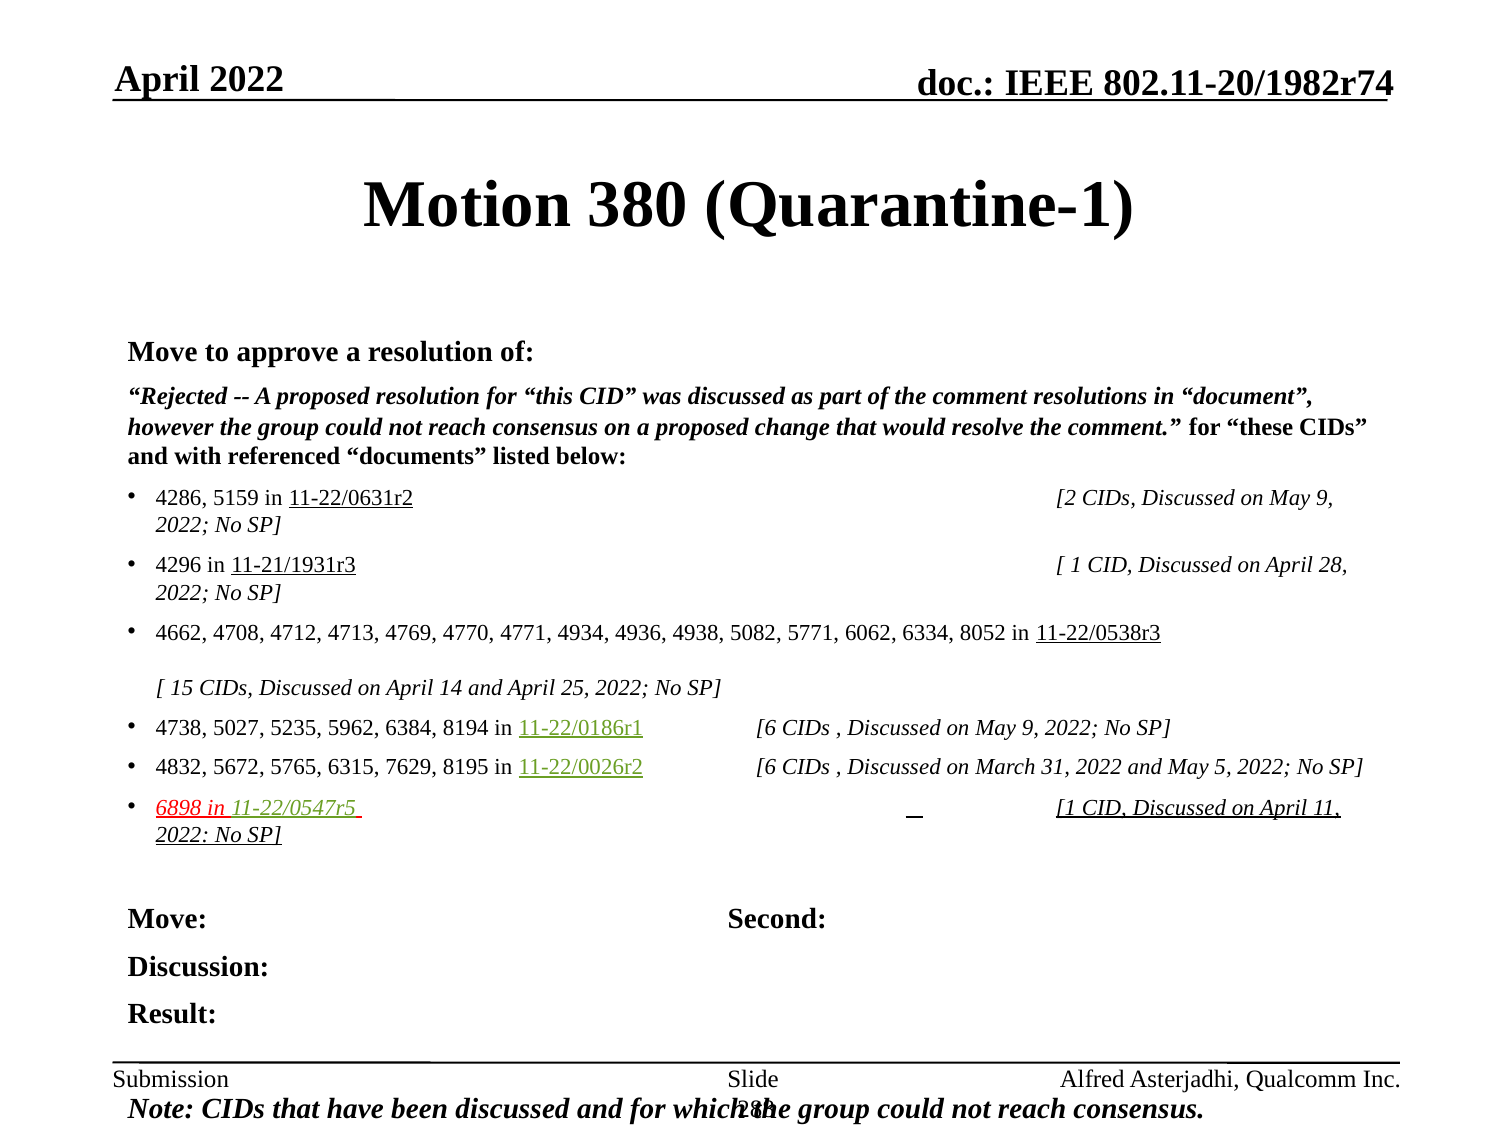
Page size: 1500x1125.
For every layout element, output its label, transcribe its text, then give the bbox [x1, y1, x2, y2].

footer Alfred Asterjadhi, Qualcomm Inc. [878, 1061, 1402, 1093]
list Move to approve a resolution of: “Rejected -- A proposed resolution for “this CID” was discussed as part of the comment resolutions in “document”, however the group could not reach consensus on a proposed change that would resolve the comment.” for “these CIDs” and with referenced “documents” listed below: 4286, 5159 in 11-22/0631r2 [2 CIDs, Discussed on May 9, 2022; No SP] 4296 in 11-21/1931r3 [ 1 CID, Discussed on April 28, 2022; No SP] 4662, 4708, 4712, 4713, 4769, 4770, 4771, 4934, 4936, 4938, 5082, 5771, 6062, 6334, 8052 in 11-22/0538r3 [ 15 CIDs, Discussed on April 14 and April 25, 2022; No SP] 4738, 5027, 5235, 5962, 6384, 8194 in 11-22/0186r1 [6 CIDs , Discussed on May 9, 2022; No SP] 4832, 5672, 5765, 6315, 7629, 8195 in 11-22/0026r2 [6 CIDs , Discussed on March 31, 2022 and May 5, 2022; No SP] 6898 in 11-22/0547r5 [1 CID, Discussed on April 11, 2022: No SP] Move: Second: Discussion: Result: Note: CIDs that have been discussed and for which the group could not reach consensus. [112, 324, 1388, 1063]
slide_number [114, 54, 423, 100]
title Motion 380 (Quarantine-1) [112, 112, 1388, 288]
slide_number Slide 288 [712, 1061, 800, 1123]
